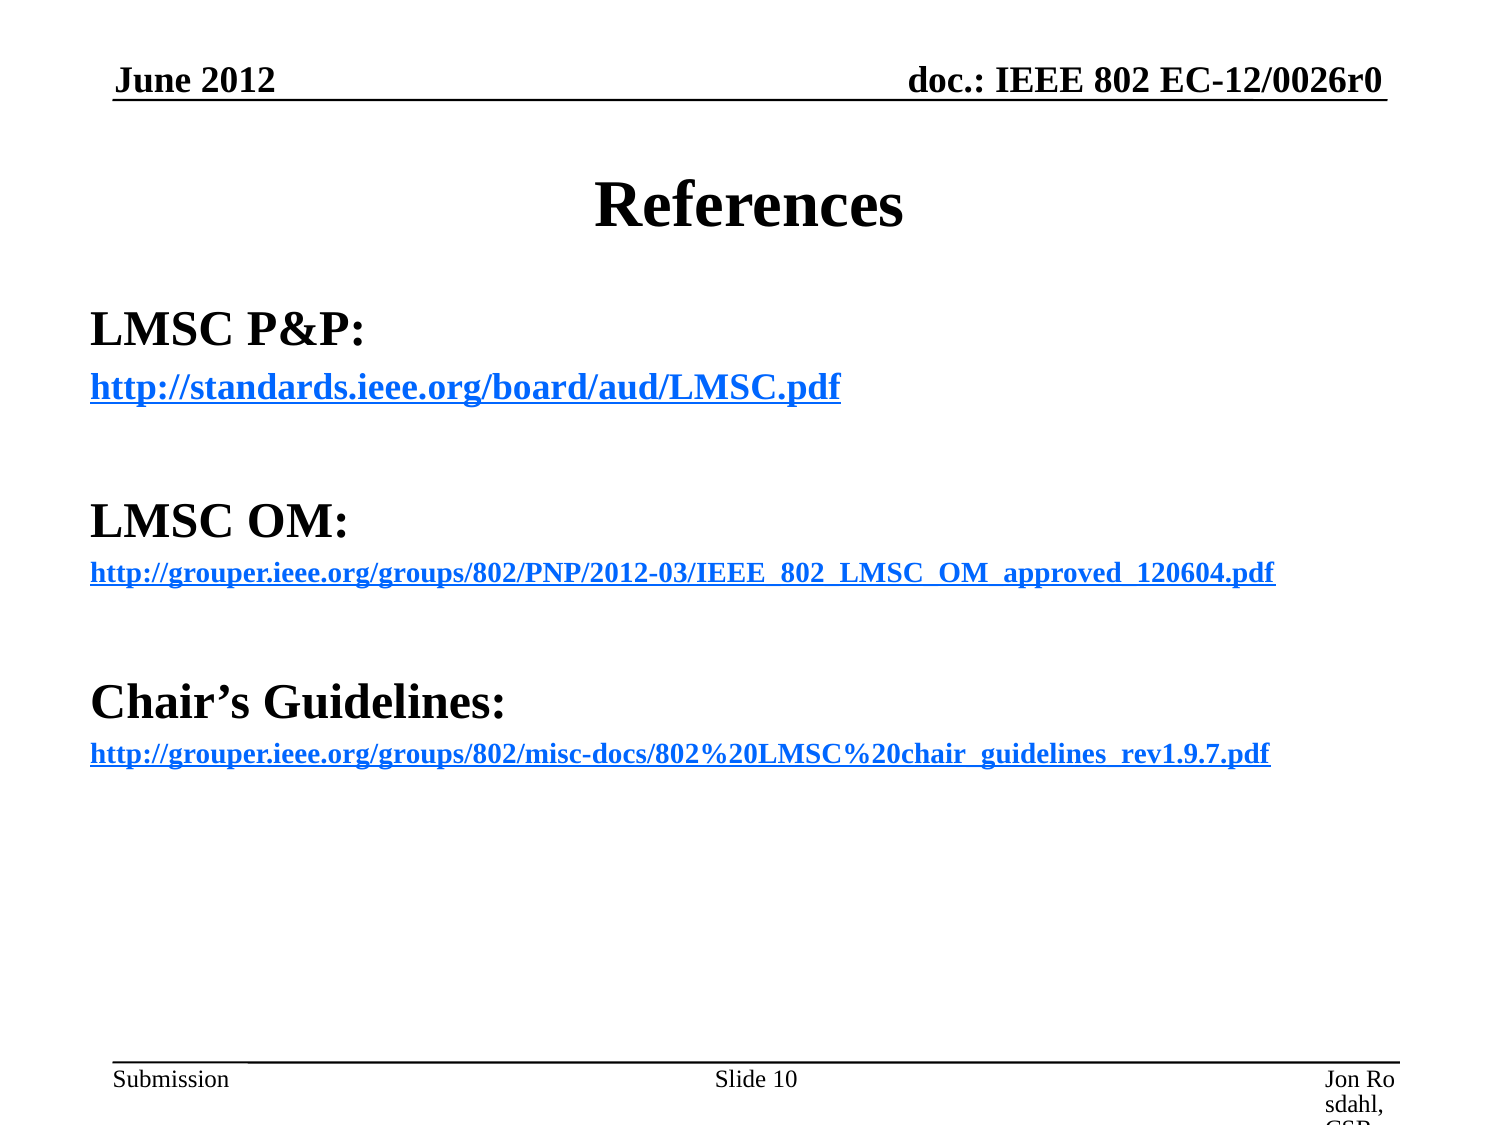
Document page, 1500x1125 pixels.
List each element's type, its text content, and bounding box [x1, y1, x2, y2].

slide_number Slide 10 [712, 1061, 800, 1093]
list LMSC P&P: http://standards.ieee.org/board/aud/LMSC.pdf LMSC OM: http://grouper.ieee.org/groups/802/PNP/2012-03/IEEE_802_LMSC_OM_approved_120604.pdf Chair’s Guidelines: http://grouper.ieee.org/groups/802/misc-docs/802%20LMSC%20chair_guidelines_rev1.9.7.pdf [74, 287, 1388, 1001]
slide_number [114, 54, 278, 101]
title References [112, 112, 1388, 287]
footer Jon Rosdahl, CSR [1324, 1061, 1402, 1093]
